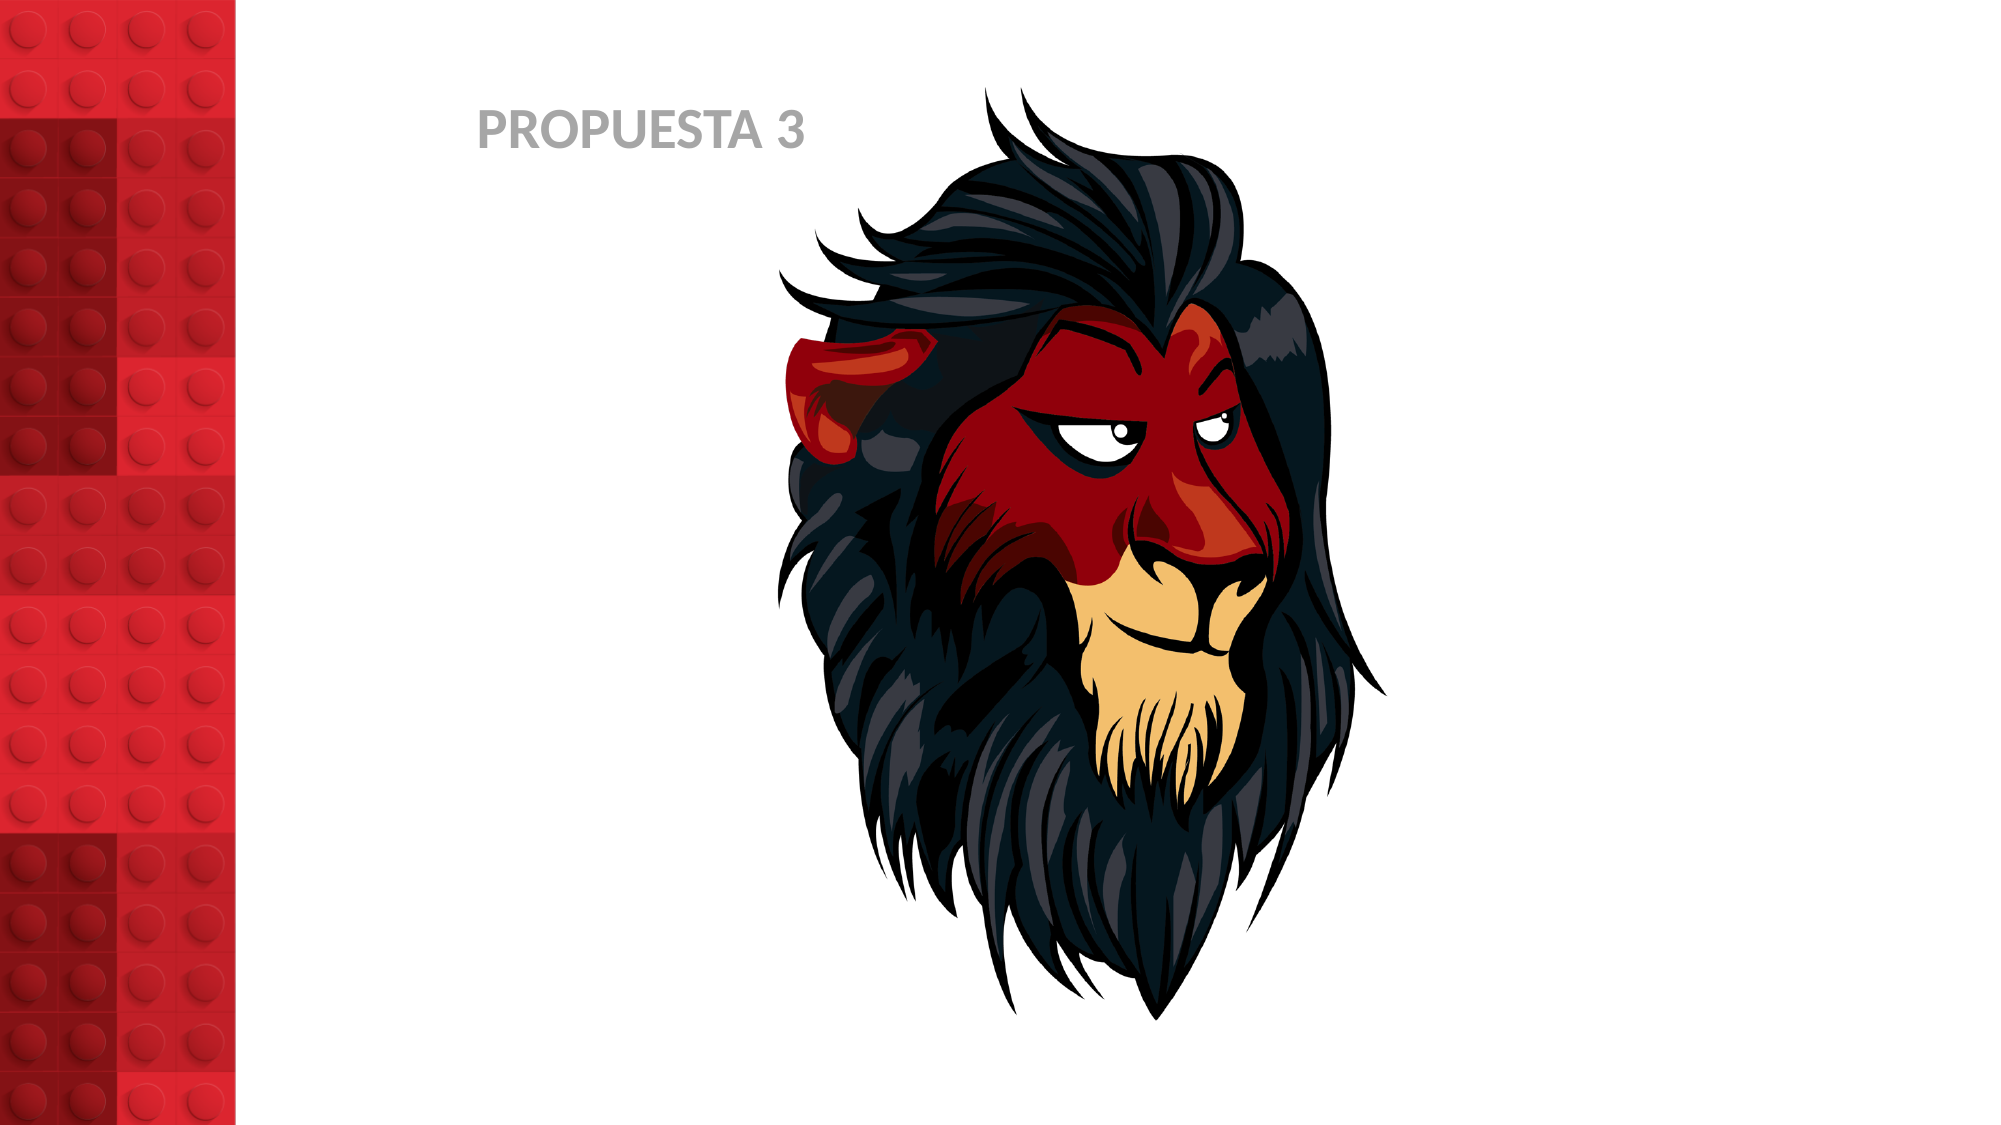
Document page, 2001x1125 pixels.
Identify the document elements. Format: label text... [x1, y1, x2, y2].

picture [679, 0, 1549, 1125]
text_box PROPUESTA 3 [461, 82, 679, 168]
picture [0, 0, 288, 1125]
